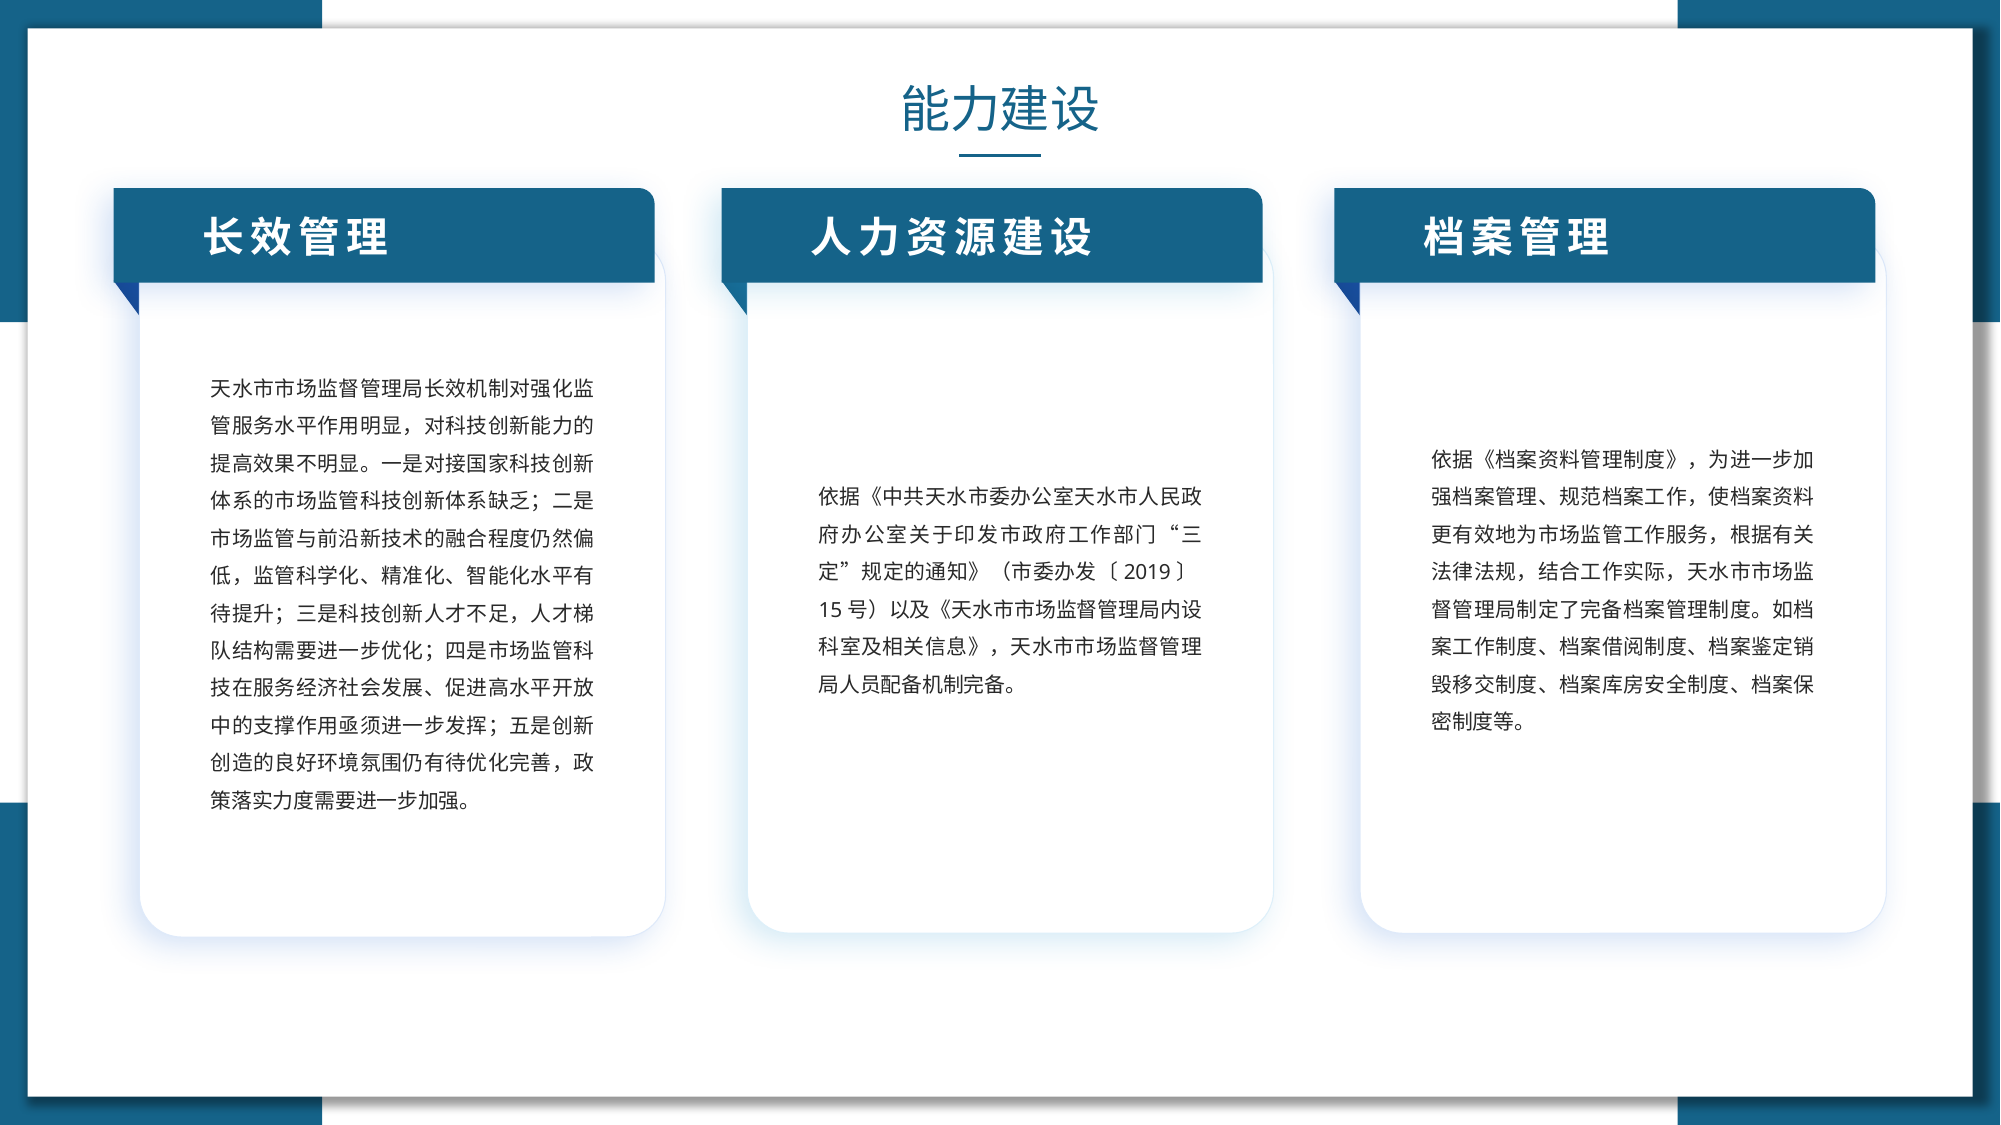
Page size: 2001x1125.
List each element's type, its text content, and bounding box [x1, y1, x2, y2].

text_box 依据《档案资料管理制度》，为进一步加强档案管理、规范档案工作，使档案资料更有效地为市场监管工作服务，根据有关法律法规，结合工作实际，天水市市场监督管理局制定了完备档案管理制度。如档案工作制度、档案借阅制度、档案鉴定销毁移交制度、档案库房安全制度、档案保密制度等。 [1359, 261, 1887, 934]
text_box 长效管理 [113, 187, 656, 284]
text_box 能力建设 [821, 69, 1179, 145]
text_box 人力资源建设 [721, 187, 1264, 284]
text_box 档案管理 [1333, 187, 1876, 284]
text_box 天水市市场监督管理局长效机制对强化监管服务水平作用明显，对科技创新能力的提高效果不明显。一是对接国家科技创新体系的市场监管科技创新体系缺乏；二是市场监管与前沿新技术的融合程度仍然偏低，监管科学化、精准化、智能化水平有待提升；三是科技创新人才不足，人才梯队结构需要进一步优化；四是市场监管科技在服务经济社会发展、促进高水平开放中的支撑作用亟须进一步发挥；五是创新创造的良好环境氛围仍有待优化完善，政策落实力度需要进一步加强。 [138, 262, 667, 938]
text_box 依据《中共天水市委办公室天水市人民政府办公室关于印发市政府工作部门“三定”规定的通知》（市委办发〔2019〕15号）以及《天水市市场监督管理局内设科室及相关信息》，天水市市场监督管理局人员配备机制完备。 [746, 258, 1275, 934]
